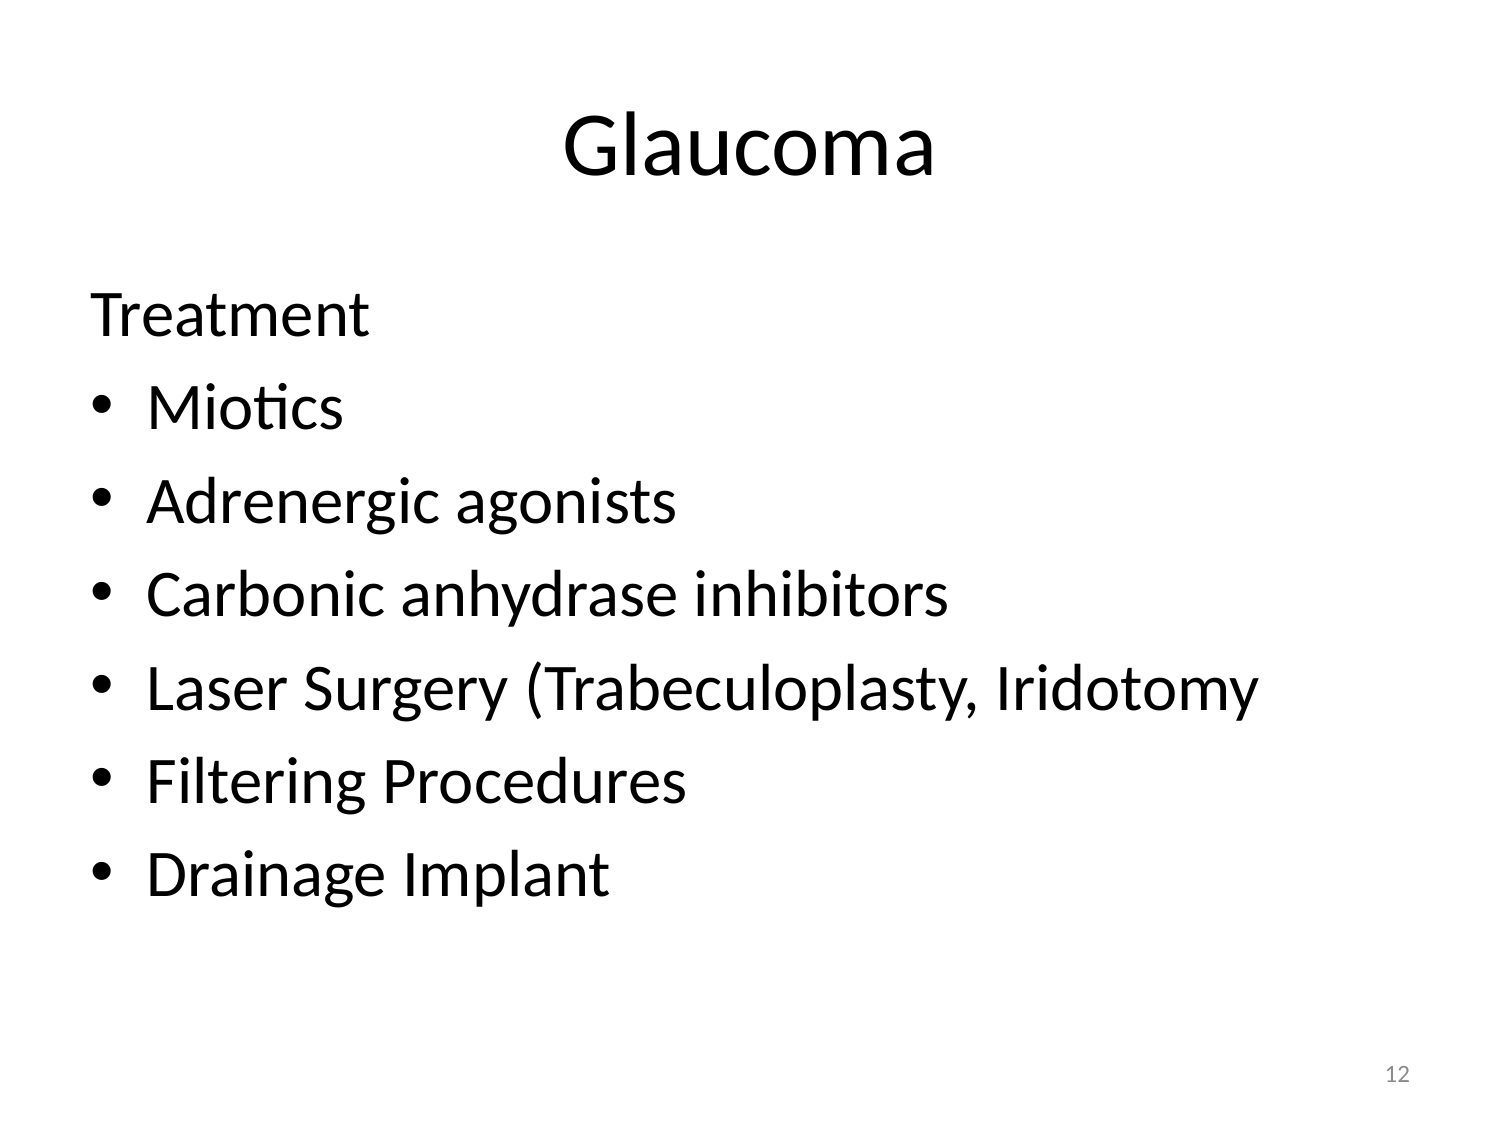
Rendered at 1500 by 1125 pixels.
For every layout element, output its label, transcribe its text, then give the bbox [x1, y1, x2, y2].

title Glaucoma [75, 45, 1425, 233]
slide_number 12 [1074, 1042, 1425, 1103]
list Treatment Miotics Adrenergic agonists Carbonic anhydrase inhibitors Laser Surgery (Trabeculoplasty, Iridotomy Filtering Procedures Drainage Implant [75, 262, 1425, 1005]
